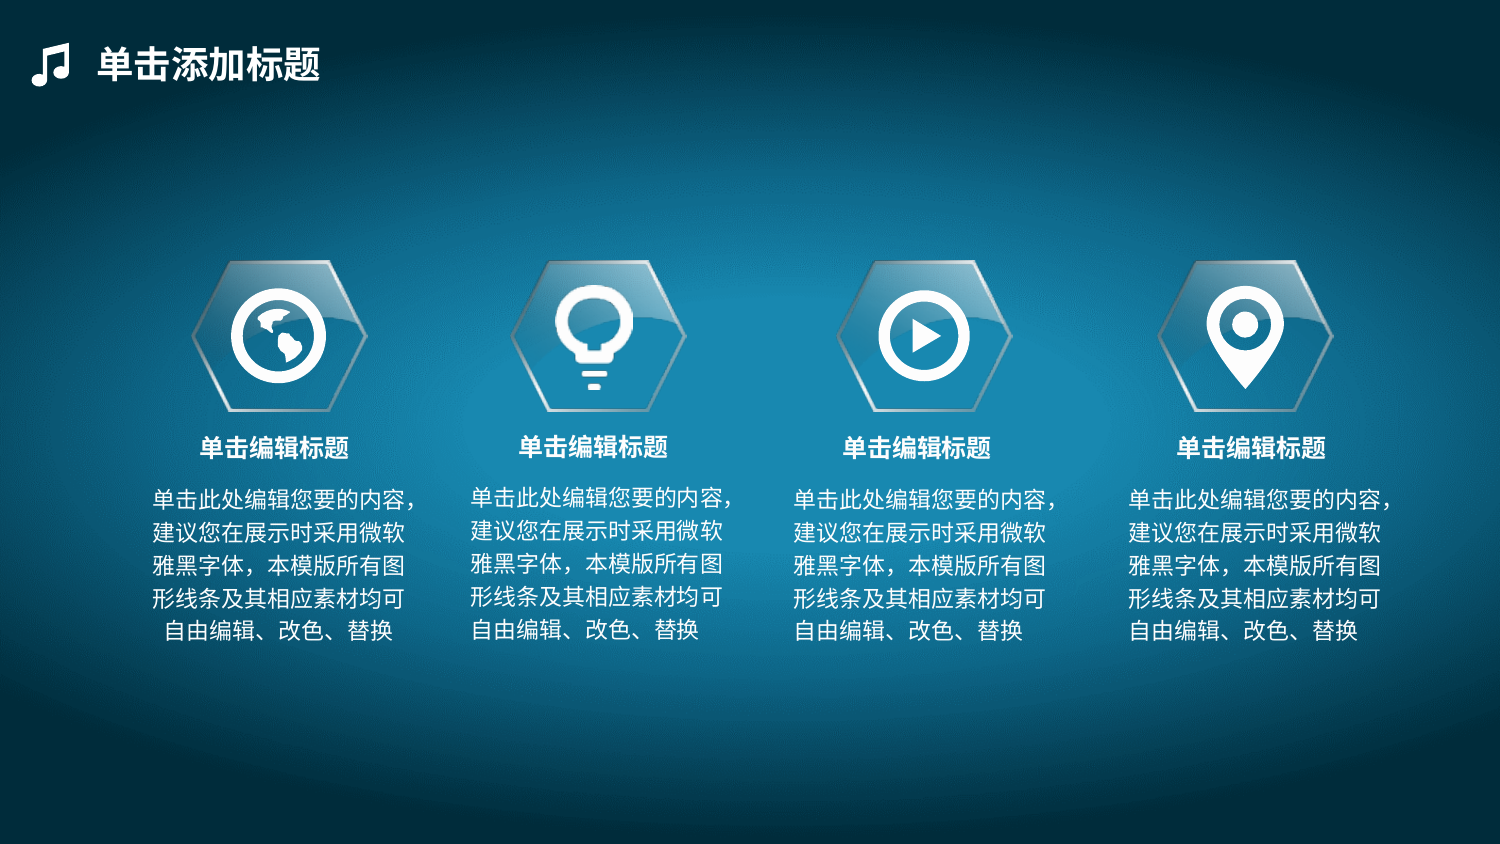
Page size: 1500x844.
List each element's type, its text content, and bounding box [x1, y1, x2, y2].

text_box [31, 42, 69, 87]
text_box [1158, 261, 1331, 410]
text_box 单击此处编辑您要的内容，建议您在展示时采用微软雅黑字体，本模版所有图形线条及其相应素材均可自由编辑、改色、替换 [793, 479, 1050, 645]
text_box 单击此处编辑您要的内容，建议您在展示时采用微软雅黑字体，本模版所有图形线条及其相应素材均可自由编辑、改色、替换 [151, 479, 407, 645]
picture [50, 130, 1500, 721]
text_box 单击编辑标题 [199, 432, 359, 463]
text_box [192, 261, 365, 410]
text_box 单击编辑标题 [518, 431, 678, 462]
text_box 单击此处编辑您要的内容，建议您在展示时采用微软雅黑字体，本模版所有图形线条及其相应素材均可自由编辑、改色、替换 [1128, 479, 1384, 645]
text_box 单击编辑标题 [1176, 432, 1336, 463]
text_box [837, 261, 1010, 410]
text_box 单击编辑标题 [842, 432, 1002, 463]
text_box 单击此处编辑您要的内容，建议您在展示时采用微软雅黑字体，本模版所有图形线条及其相应素材均可自由编辑、改色、替换 [470, 477, 726, 643]
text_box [511, 261, 683, 410]
text_box 单击添加标题 [96, 40, 352, 87]
